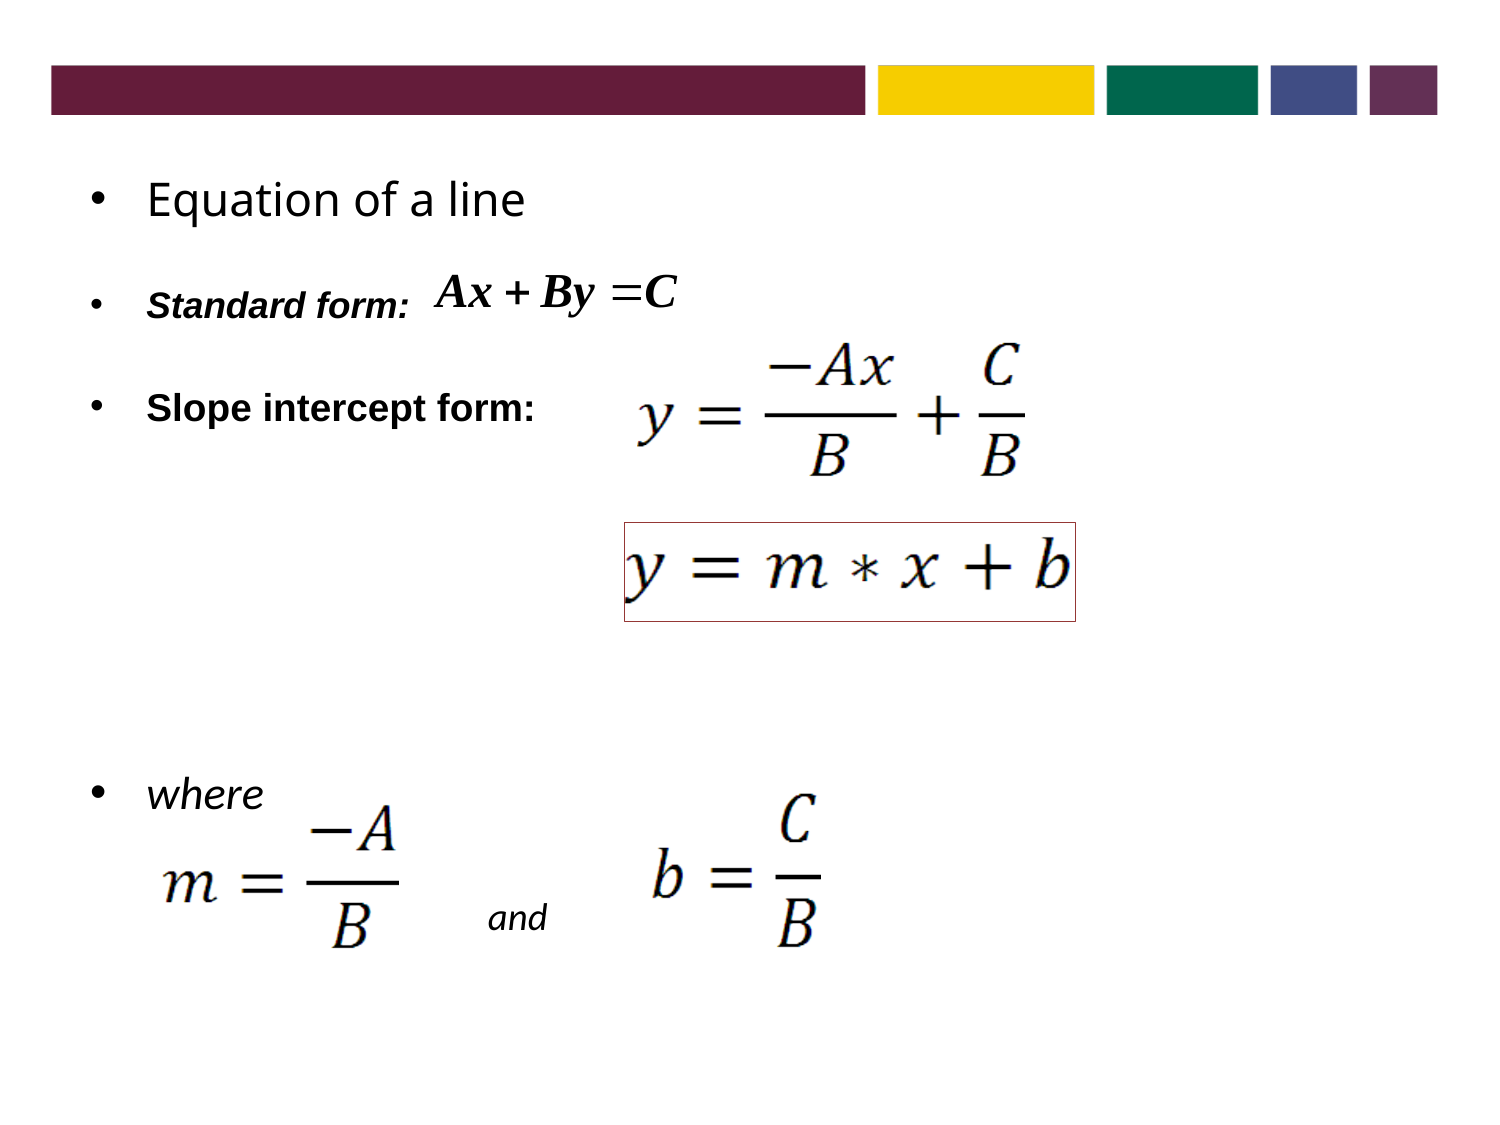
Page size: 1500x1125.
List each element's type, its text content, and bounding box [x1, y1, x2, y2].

list Equation of a line Standard form: Slope intercept form: where and [75, 166, 1425, 235]
picture [50, 75, 1438, 115]
picture [649, 787, 821, 962]
picture [637, 337, 1026, 488]
picture [162, 799, 399, 962]
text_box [424, 262, 690, 328]
picture [624, 521, 1076, 622]
list Equation of a line Standard form: Slope intercept form: where and [75, 236, 1425, 980]
text_box [0, 0, 1500, 75]
